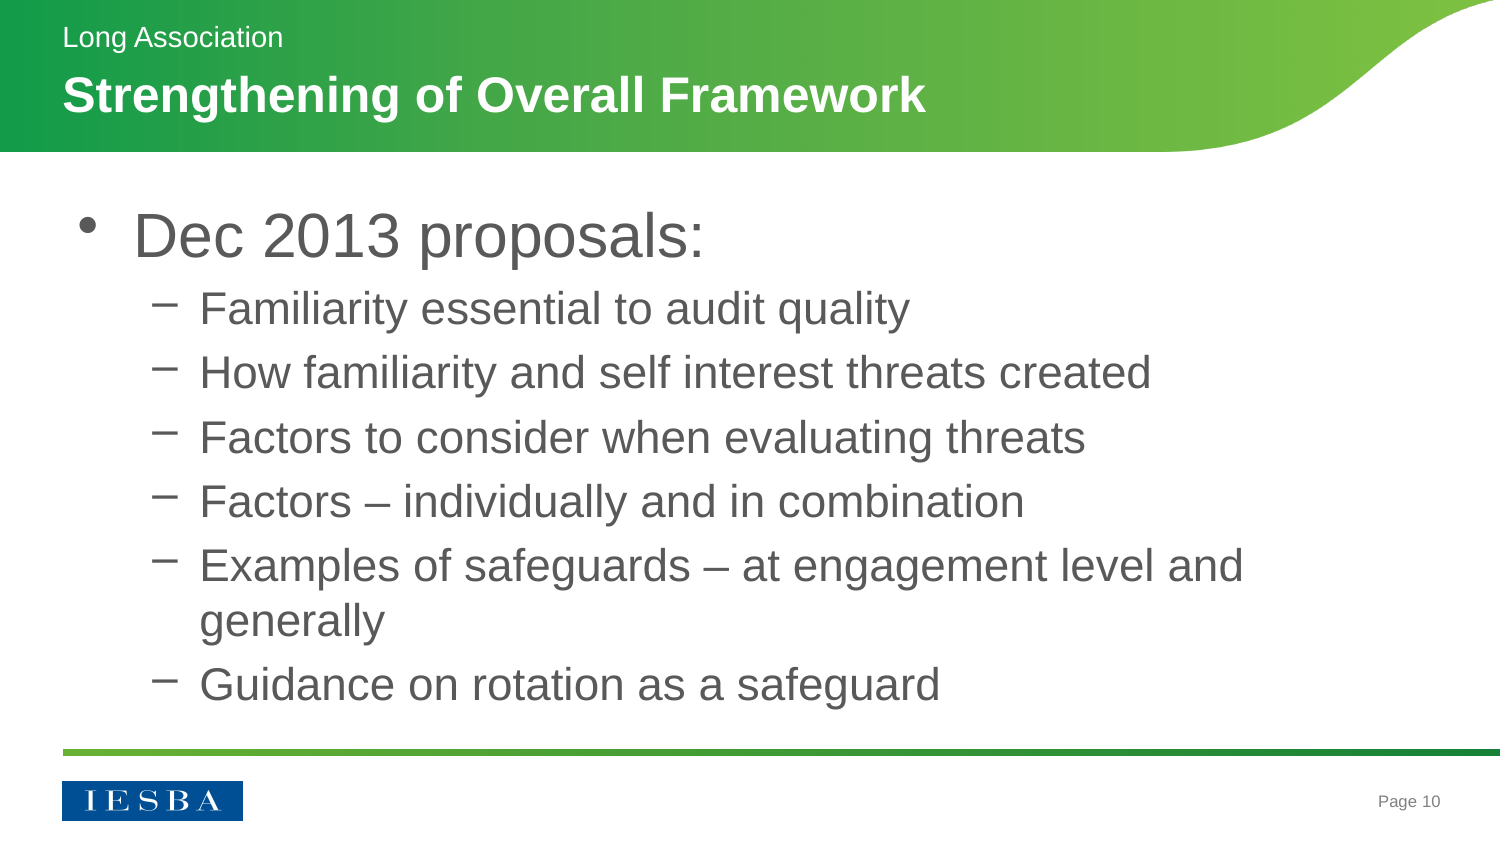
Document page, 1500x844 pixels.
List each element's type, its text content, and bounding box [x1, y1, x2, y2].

title Strengthening of Overall Framework [62, 59, 1300, 125]
picture [0, 0, 1497, 152]
subtitle Long Association [62, 18, 500, 47]
picture [62, 781, 243, 821]
list Dec 2013 proposals: Familiarity essential to audit quality How familiarity and self interest threats created Factors to consider when evaluating threats Factors – individually and in combination Examples of safeguards – at engagement level and generally Guidance on rotation as a safeguard [62, 187, 1450, 747]
